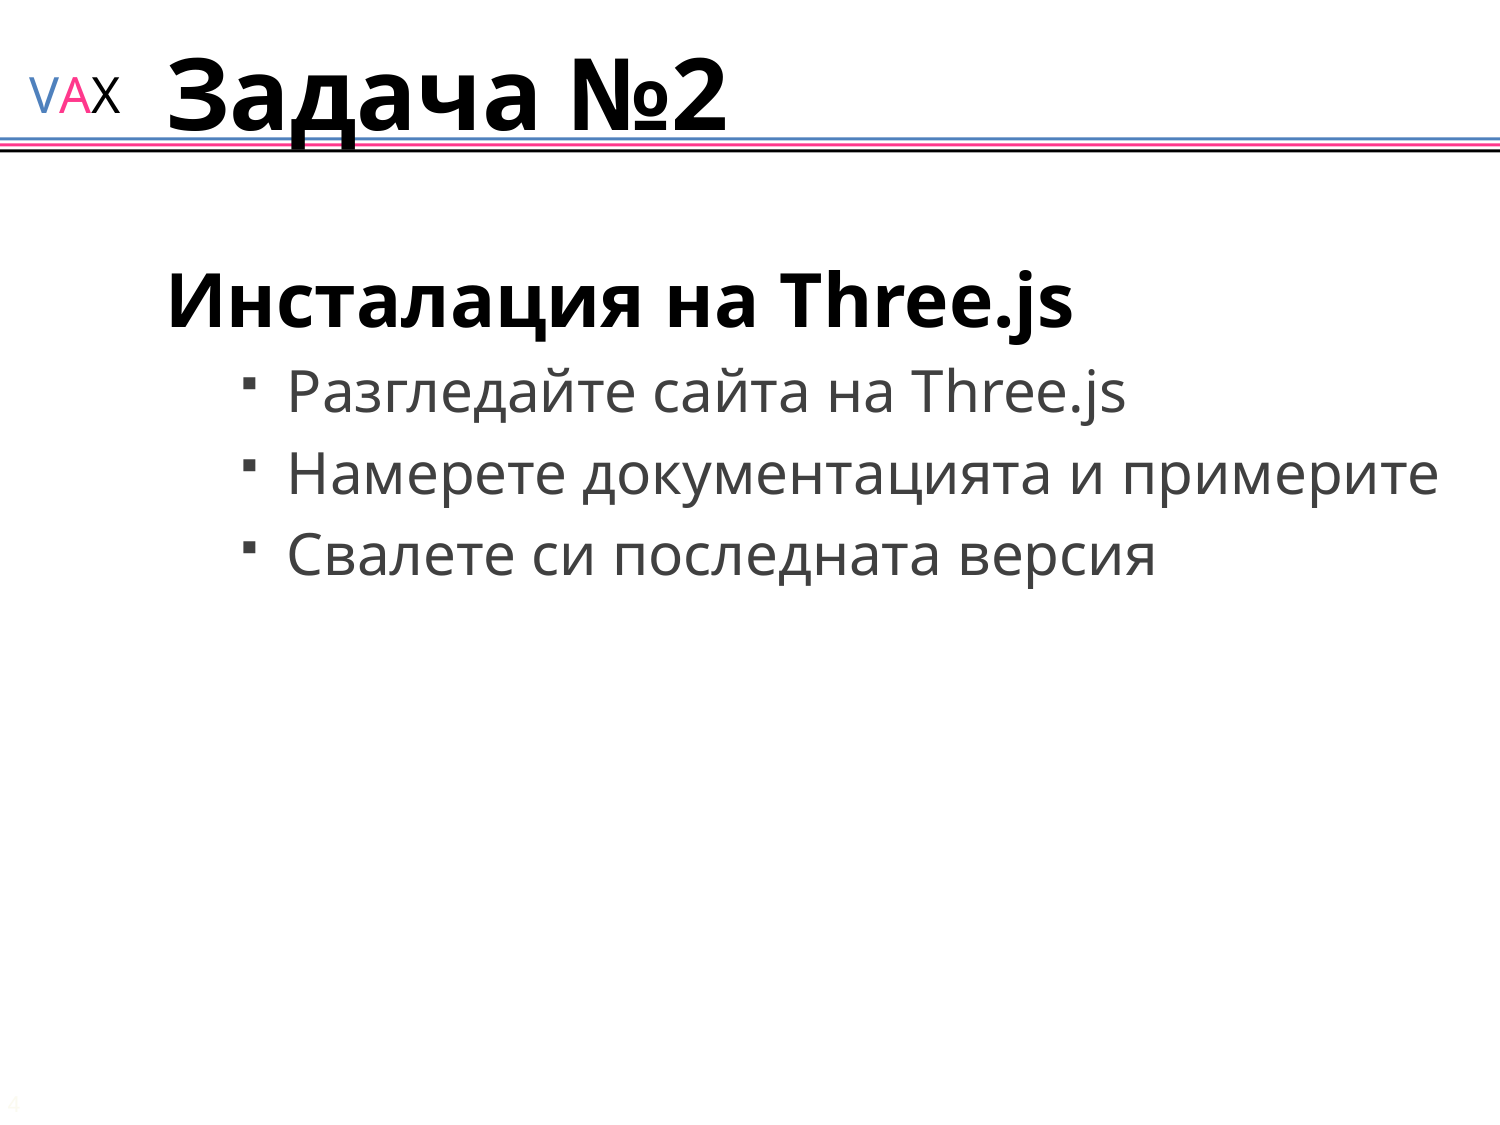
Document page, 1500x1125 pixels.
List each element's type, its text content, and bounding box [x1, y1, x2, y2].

list Инсталация на Three.js Разгледайте сайта на Three.js Намерете документацията и примерите Свалете си последната версия [150, 200, 1488, 1113]
title Задача №2 [0, 37, 1500, 144]
